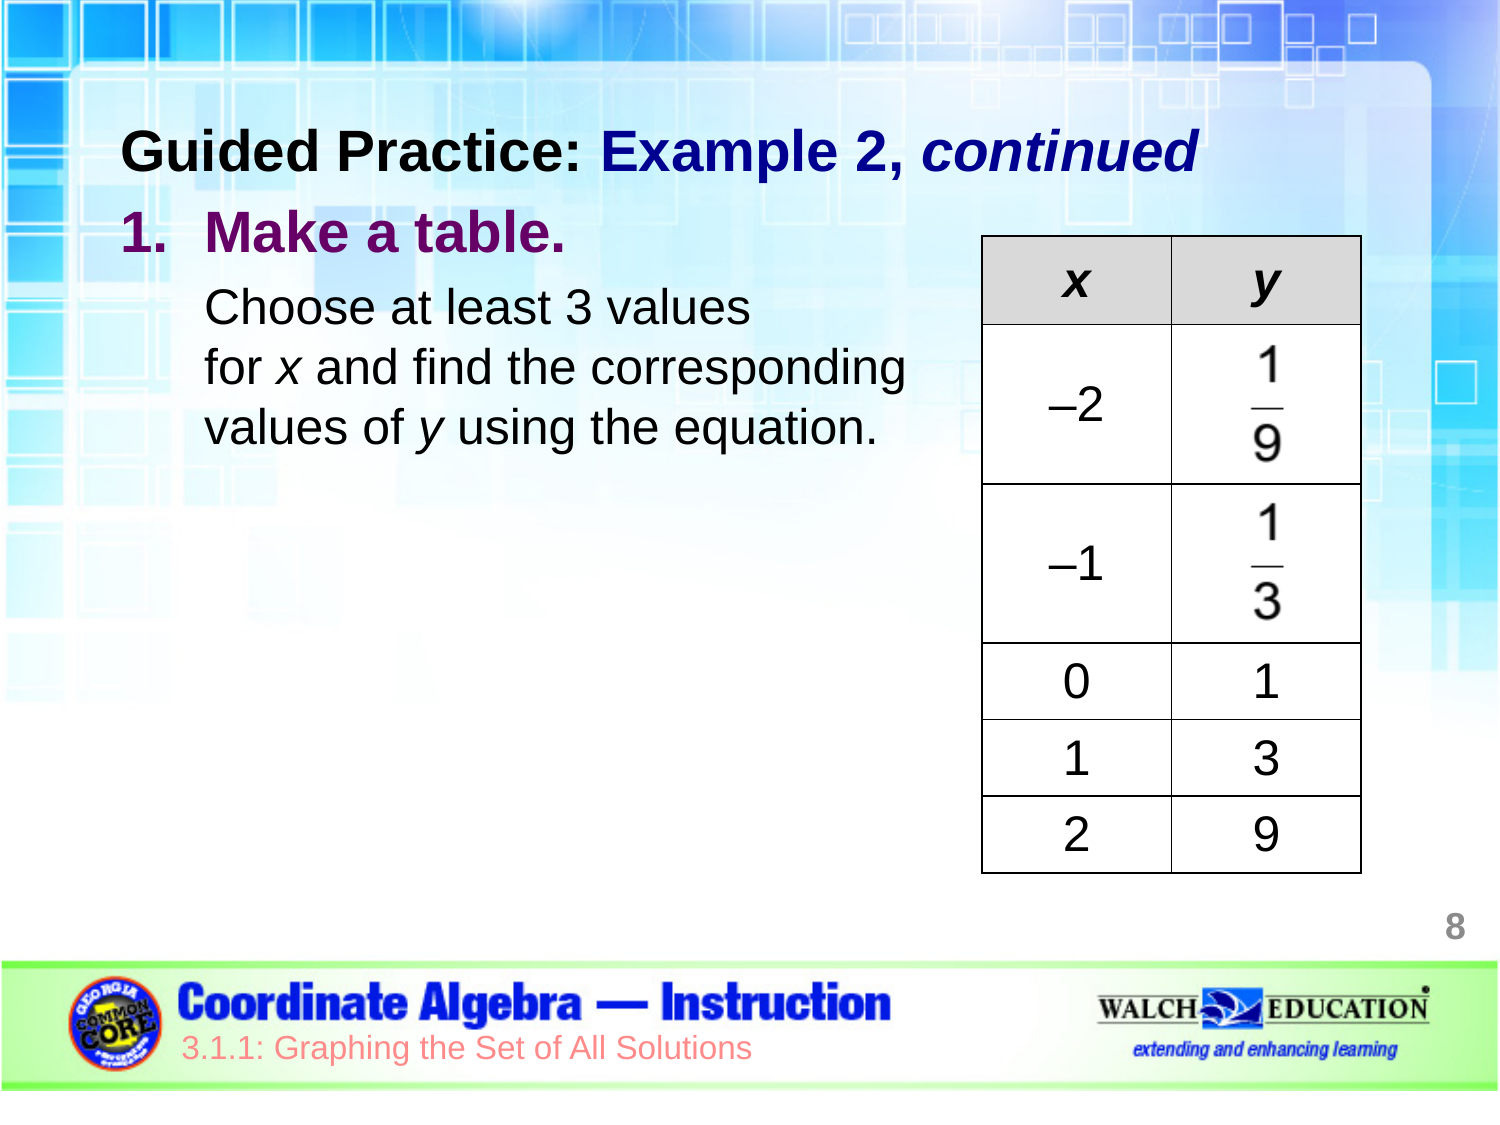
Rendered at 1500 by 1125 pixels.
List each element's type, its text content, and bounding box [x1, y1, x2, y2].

table_cell [1172, 325, 1360, 483]
table_cell 9 [1172, 797, 1360, 872]
table_header y [1172, 237, 1360, 324]
table_cell 0 [983, 644, 1171, 719]
footer 3.1.1: Graphing the Set of All Solutions [166, 1024, 1080, 1069]
table_cell –1 [983, 485, 1171, 642]
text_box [1247, 331, 1286, 463]
table_cell 3 [1172, 720, 1360, 795]
subtitle Guided Practice: Example 2, continued Make a table. Choose at least 3 values for x and find the corresponding values of y using the equation. [105, 105, 1423, 925]
table_cell 1 [1172, 644, 1360, 719]
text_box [1247, 489, 1286, 622]
table_header x [983, 237, 1171, 324]
slide_number 8 [1361, 901, 1481, 949]
table_cell –2 [983, 325, 1171, 483]
table_cell 1 [983, 720, 1171, 795]
picture [1, 0, 1500, 1091]
table_cell [1172, 485, 1360, 642]
table_cell 2 [983, 797, 1171, 872]
